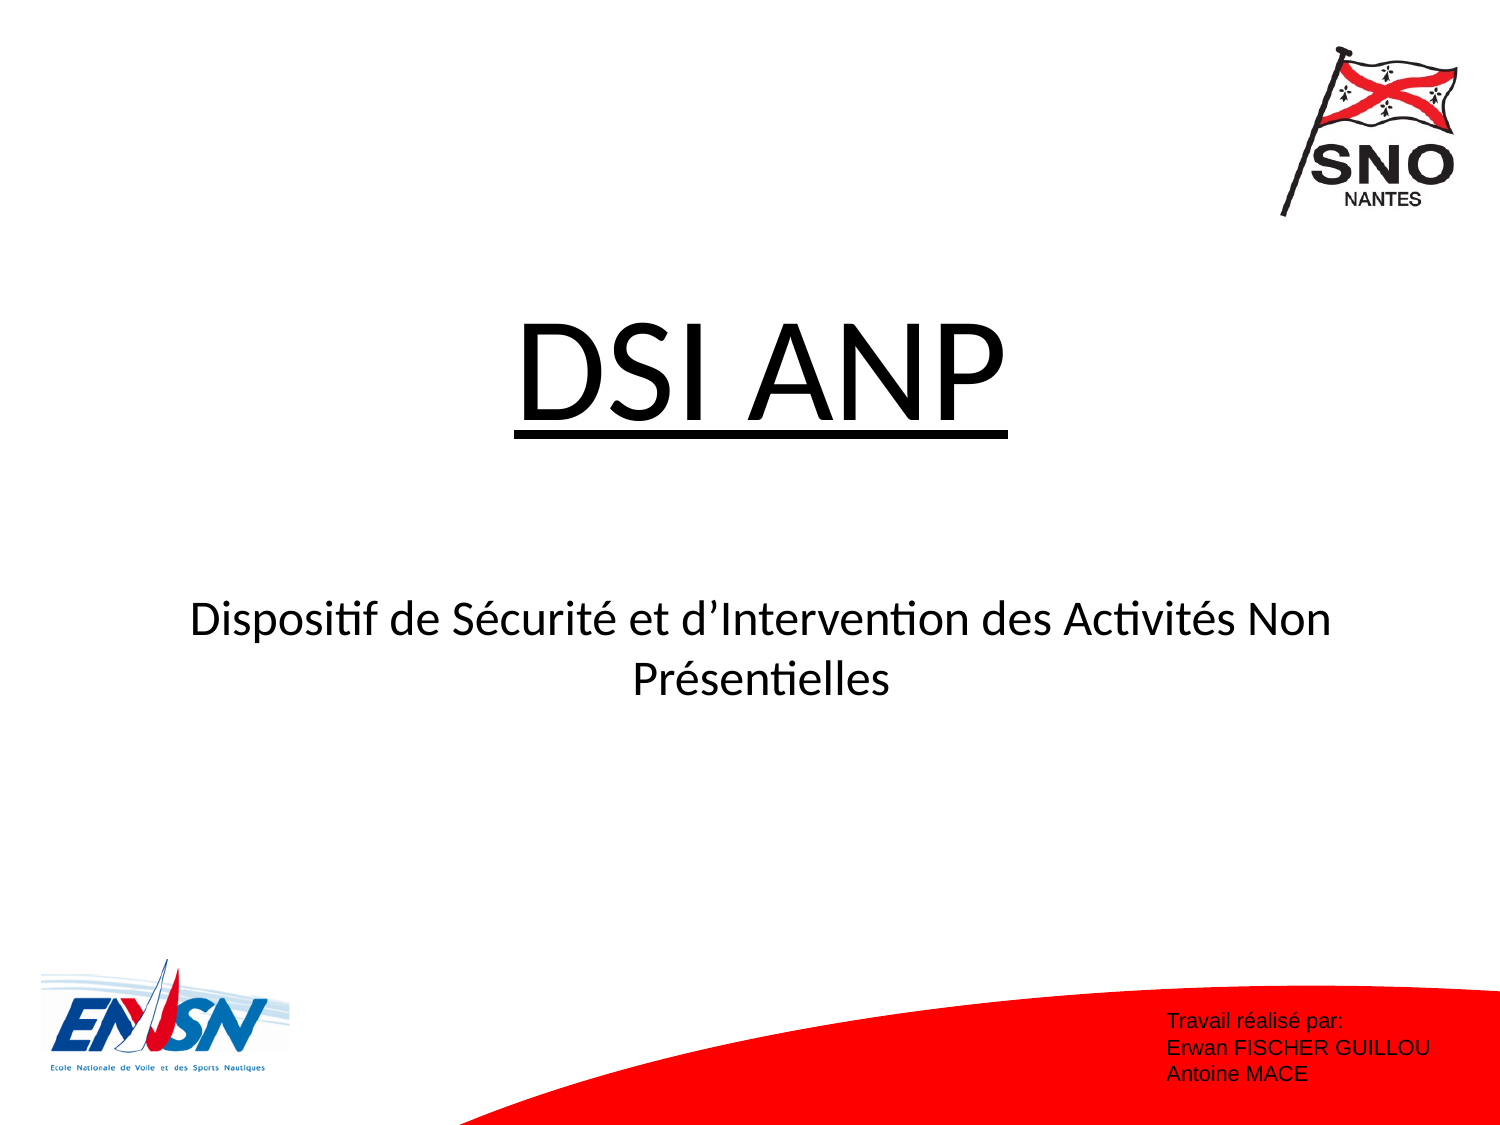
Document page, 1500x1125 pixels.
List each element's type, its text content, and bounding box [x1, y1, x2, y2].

title DSI ANP Dispositif de Sécurité et d’Intervention des Activités Non Présentielles [123, 337, 1400, 639]
text_box [459, 985, 1500, 1125]
picture [40, 952, 290, 1098]
picture [1277, 42, 1462, 220]
text_box Travail réalisé par: Erwan FISCHER GUILLOU Antoine MACE [1151, 999, 1500, 1093]
